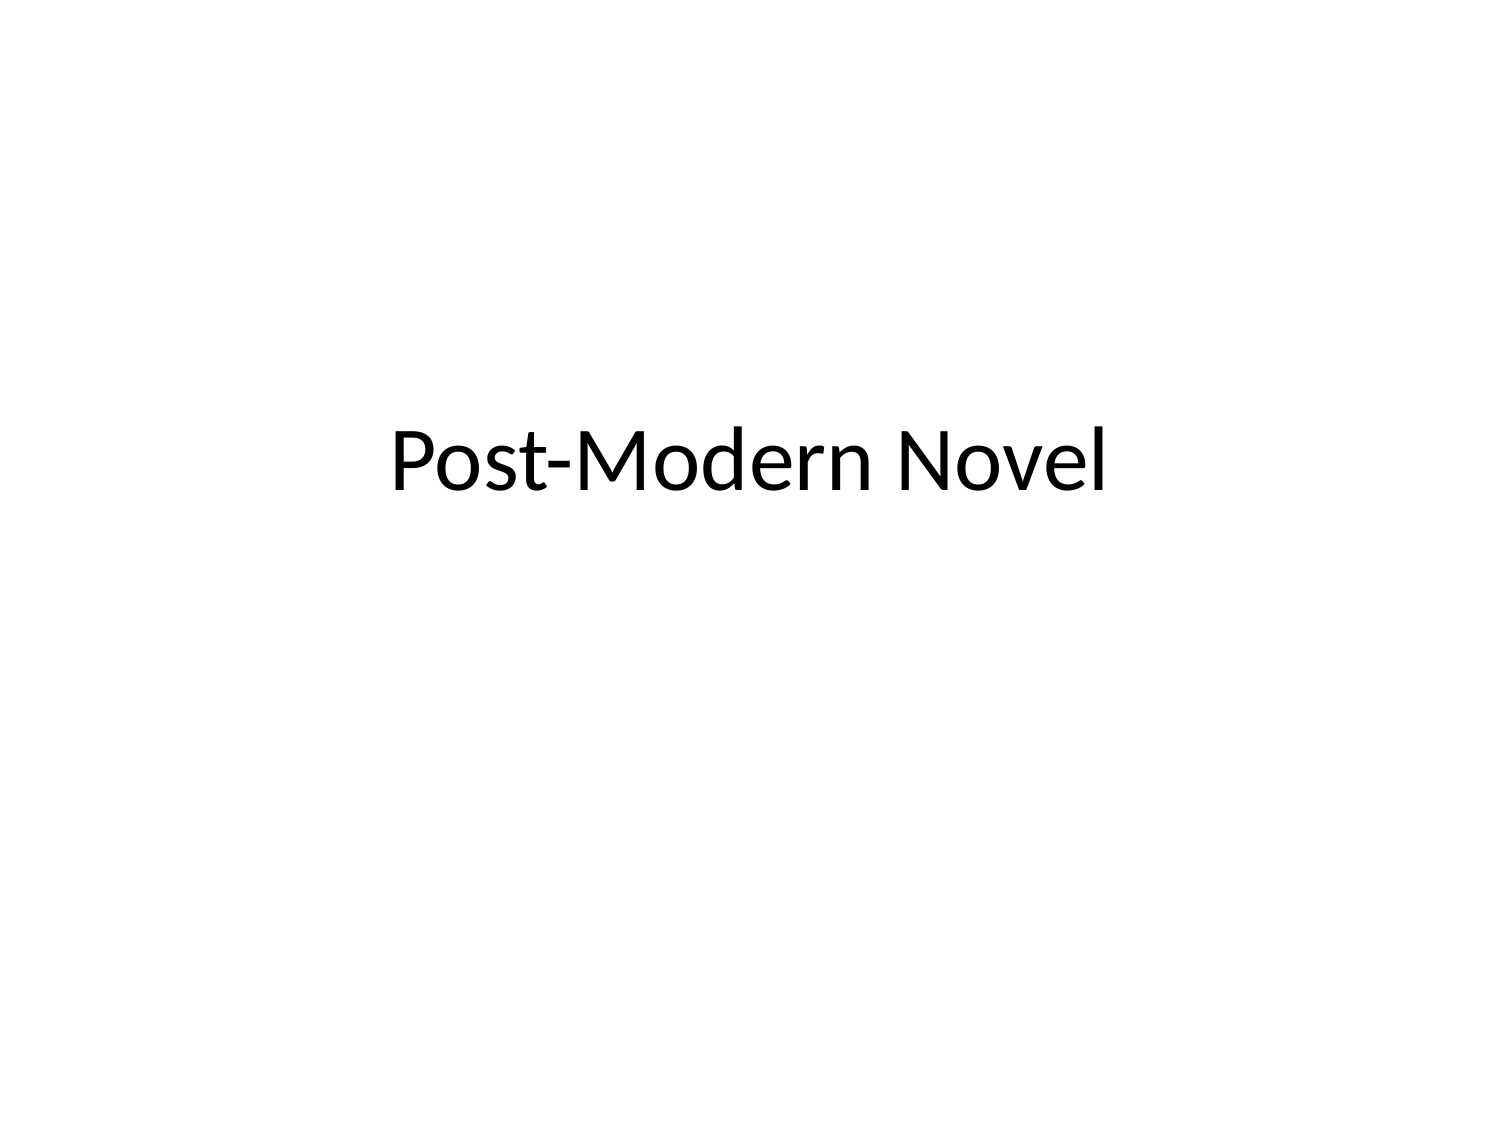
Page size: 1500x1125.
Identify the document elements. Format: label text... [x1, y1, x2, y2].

list Post-Modern Novel [75, 262, 1425, 1005]
